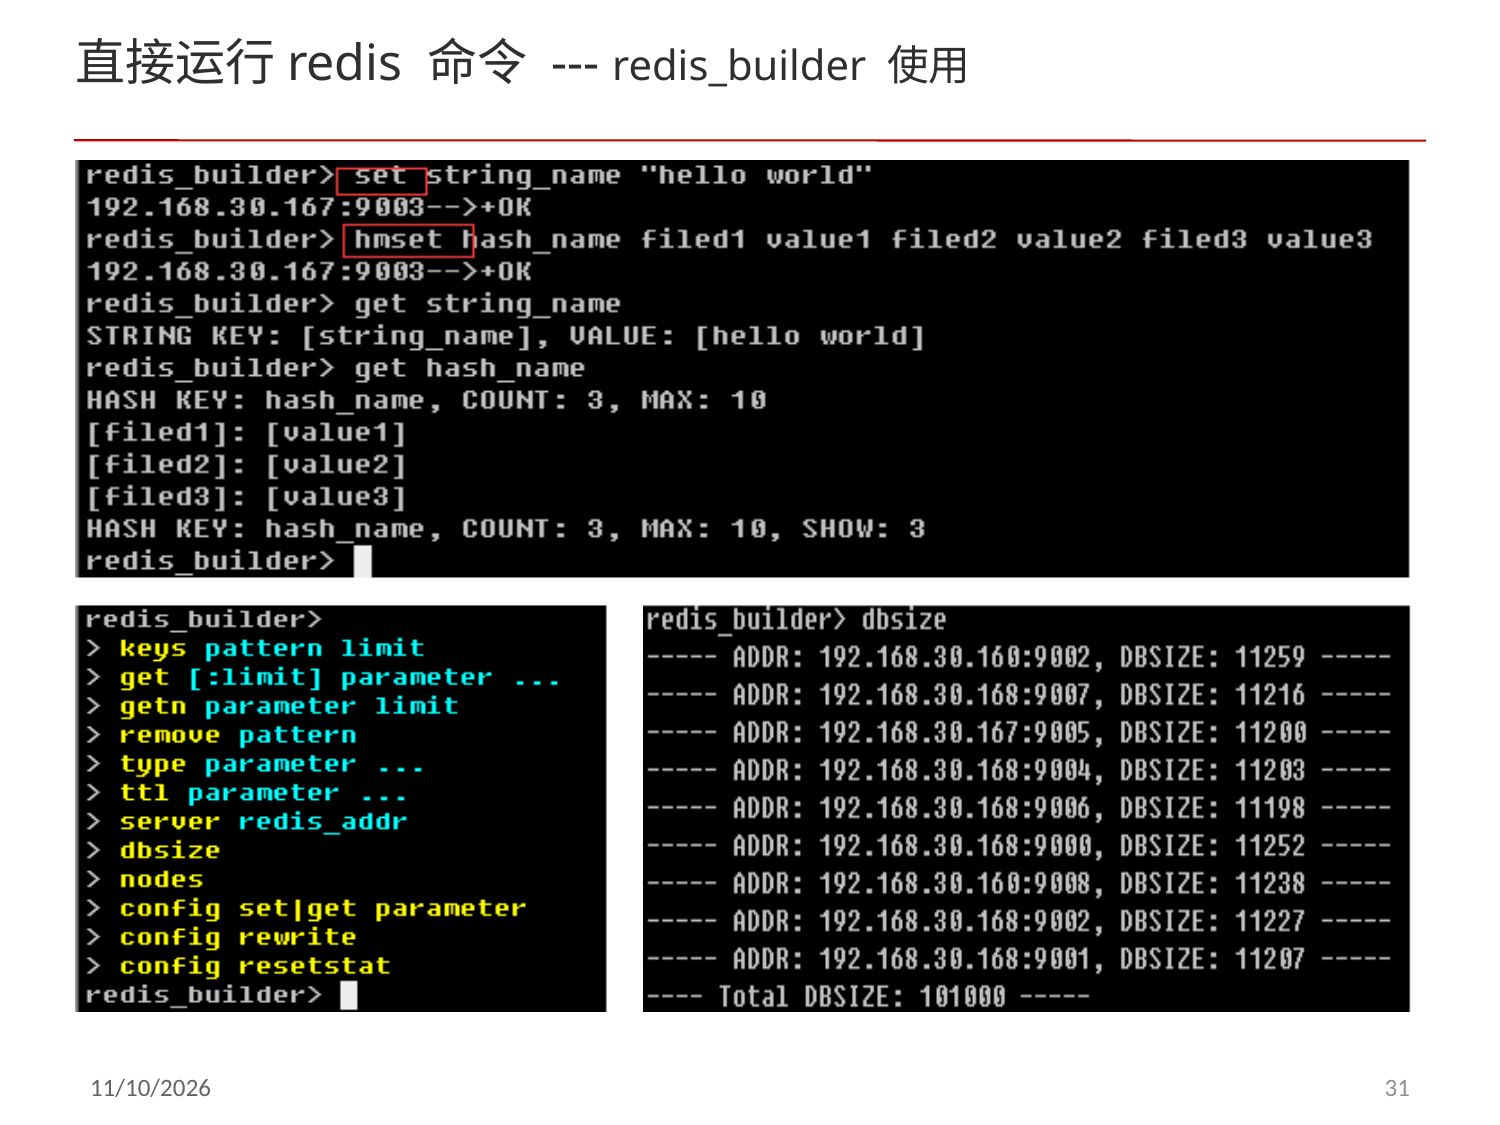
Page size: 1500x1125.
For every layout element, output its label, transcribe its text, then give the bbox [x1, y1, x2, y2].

title 直接运行redis 命令 --- redis_builder 使用 [75, 30, 1235, 136]
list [74, 160, 1412, 581]
picture [643, 604, 1412, 1012]
picture [74, 604, 609, 1012]
